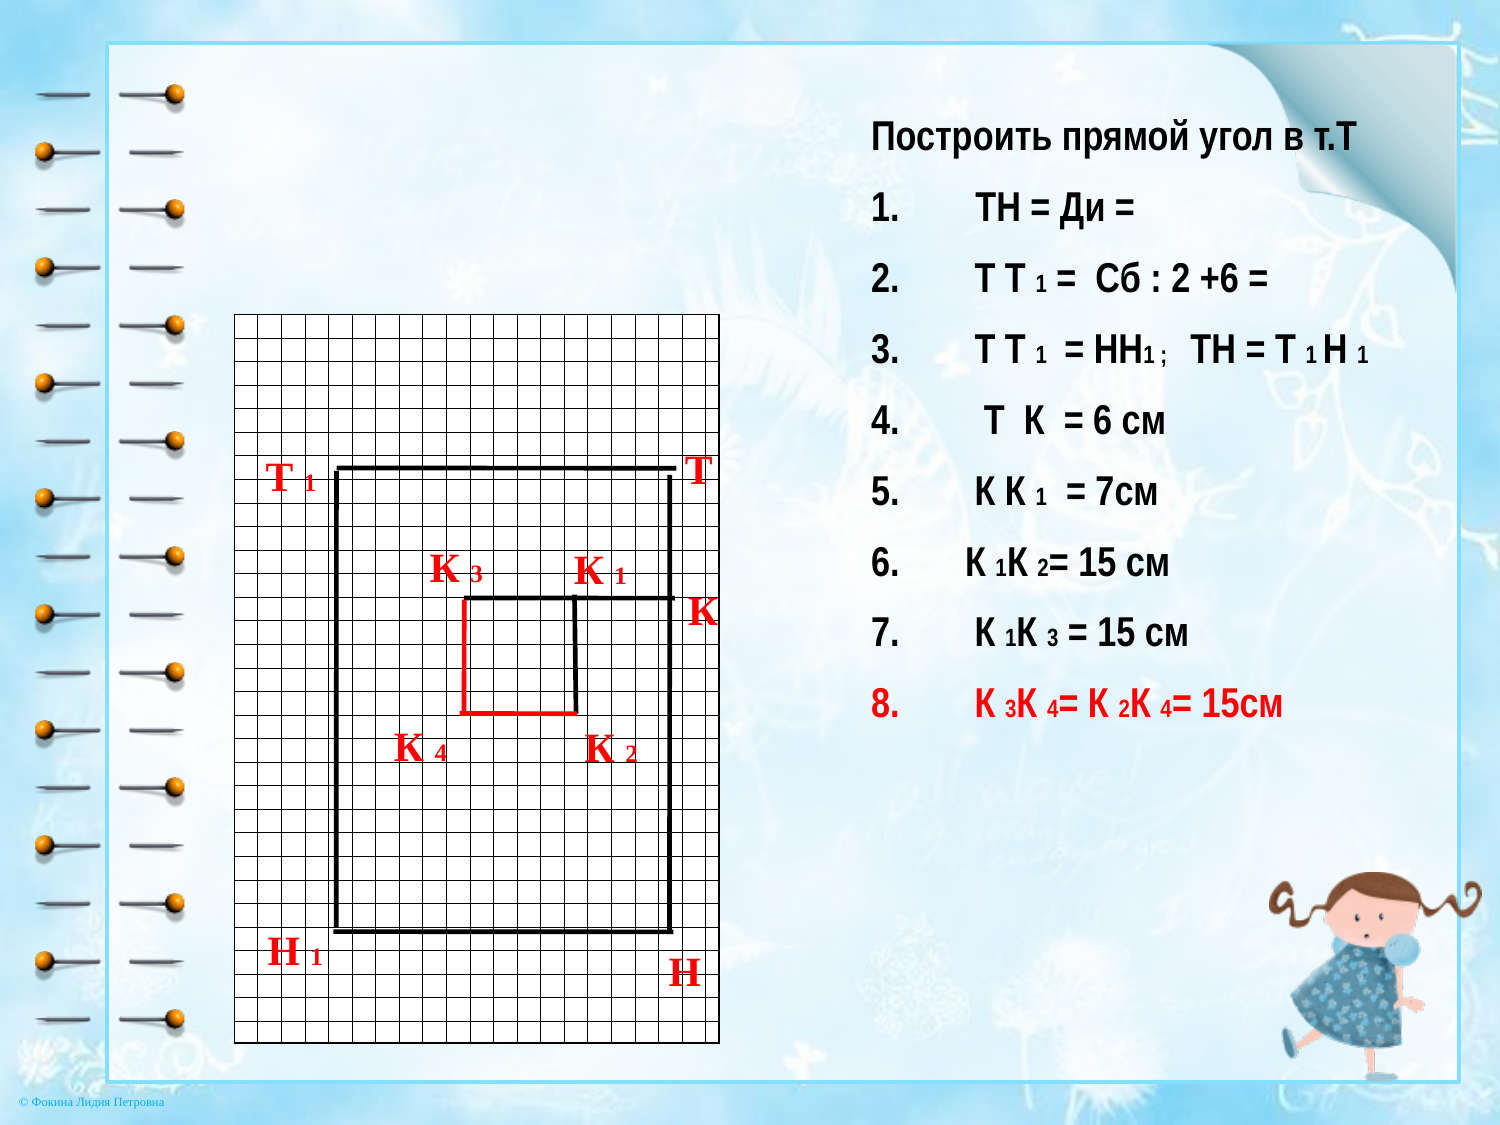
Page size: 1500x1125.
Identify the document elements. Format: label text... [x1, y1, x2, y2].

text_box К 4 [379, 711, 462, 777]
text_box [467, 664, 573, 701]
text_box Н 1 [252, 916, 338, 982]
text_box [672, 642, 720, 701]
text_box [577, 606, 667, 701]
picture [0, 0, 1500, 1125]
text_box Н [653, 937, 716, 1003]
text_box К [673, 576, 734, 642]
text_box Построить прямой угол в т.Т 1. ТН = Ди = Т Т 1 = Сб : 2 +6 = Т Т 1 = НН1 ; ТН = Т 1 Н 1 Т К = 6 см К К 1 = 7см К 1К 2= 15 см К 1К 3 = 15 см К 3К 4= К 2К 4= 15см [856, 101, 1418, 734]
text_box Т [670, 435, 728, 500]
text_box К 1 [558, 535, 642, 596]
text_box К 2 [569, 713, 653, 779]
text_box [234, 707, 720, 1043]
text_box [234, 314, 720, 697]
text_box Т 1 [250, 442, 332, 507]
text_box К 3 [414, 533, 498, 599]
